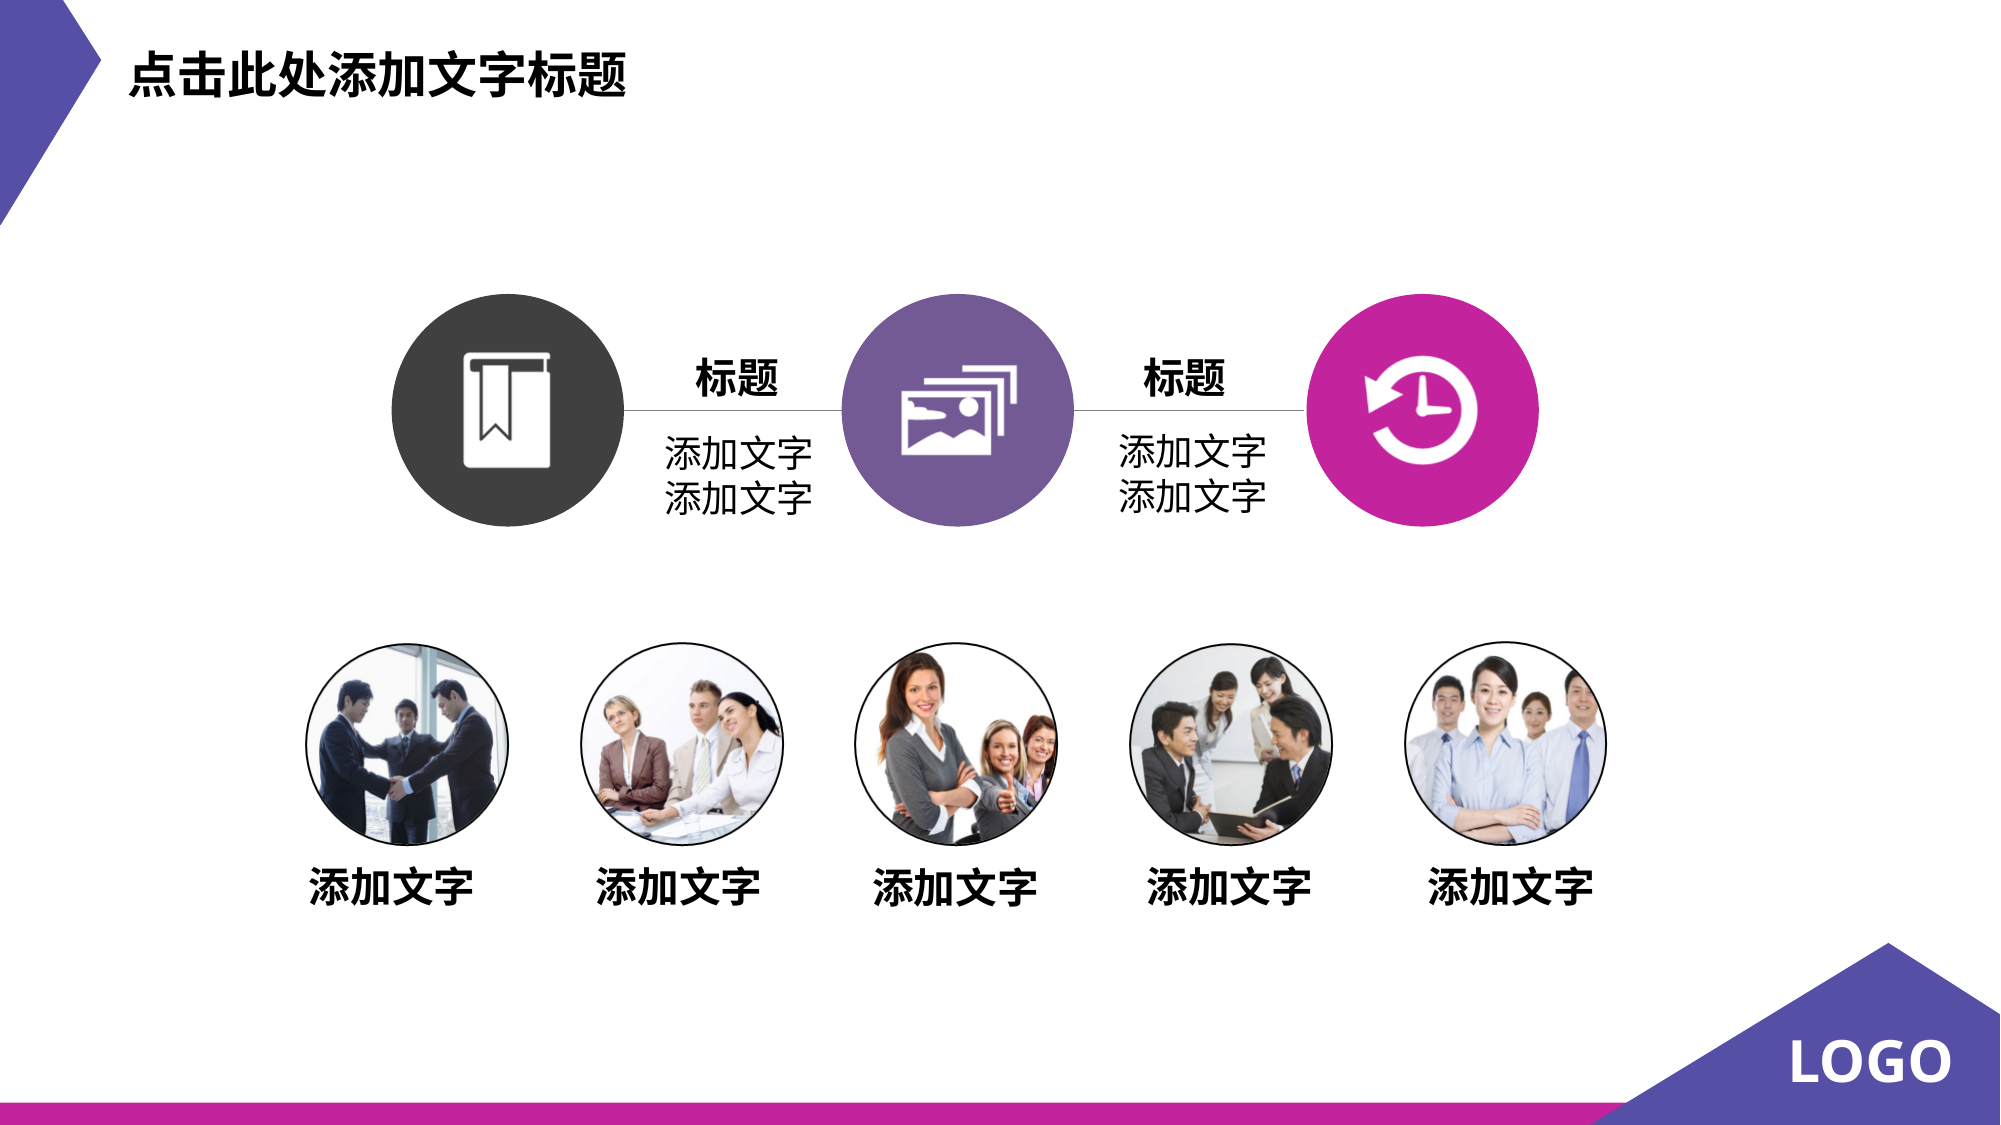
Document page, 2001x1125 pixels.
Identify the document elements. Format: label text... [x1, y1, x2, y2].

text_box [391, 293, 624, 527]
text_box 添加文字 添加文字 [649, 422, 830, 528]
picture [579, 641, 785, 847]
text_box 添加文字 [293, 853, 517, 919]
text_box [841, 293, 1074, 527]
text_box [1306, 293, 1539, 527]
text_box 添加文字 [1413, 853, 1636, 919]
text_box 添加文字 [857, 854, 1080, 920]
text_box 添加文字 [1131, 853, 1355, 919]
picture [1403, 640, 1608, 847]
text_box [0, 1102, 1562, 1125]
picture [853, 641, 1059, 847]
picture [1128, 642, 1334, 847]
text_box 标题 [1128, 344, 1249, 410]
text_box 添加文字 添加文字 [1103, 420, 1283, 525]
picture [304, 642, 510, 847]
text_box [0, 76, 160, 160]
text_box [1562, 975, 2000, 1125]
text_box 点击此处添加文字标题 [112, 36, 670, 112]
text_box 标题 [680, 344, 801, 410]
text_box 添加文字 [580, 853, 804, 919]
